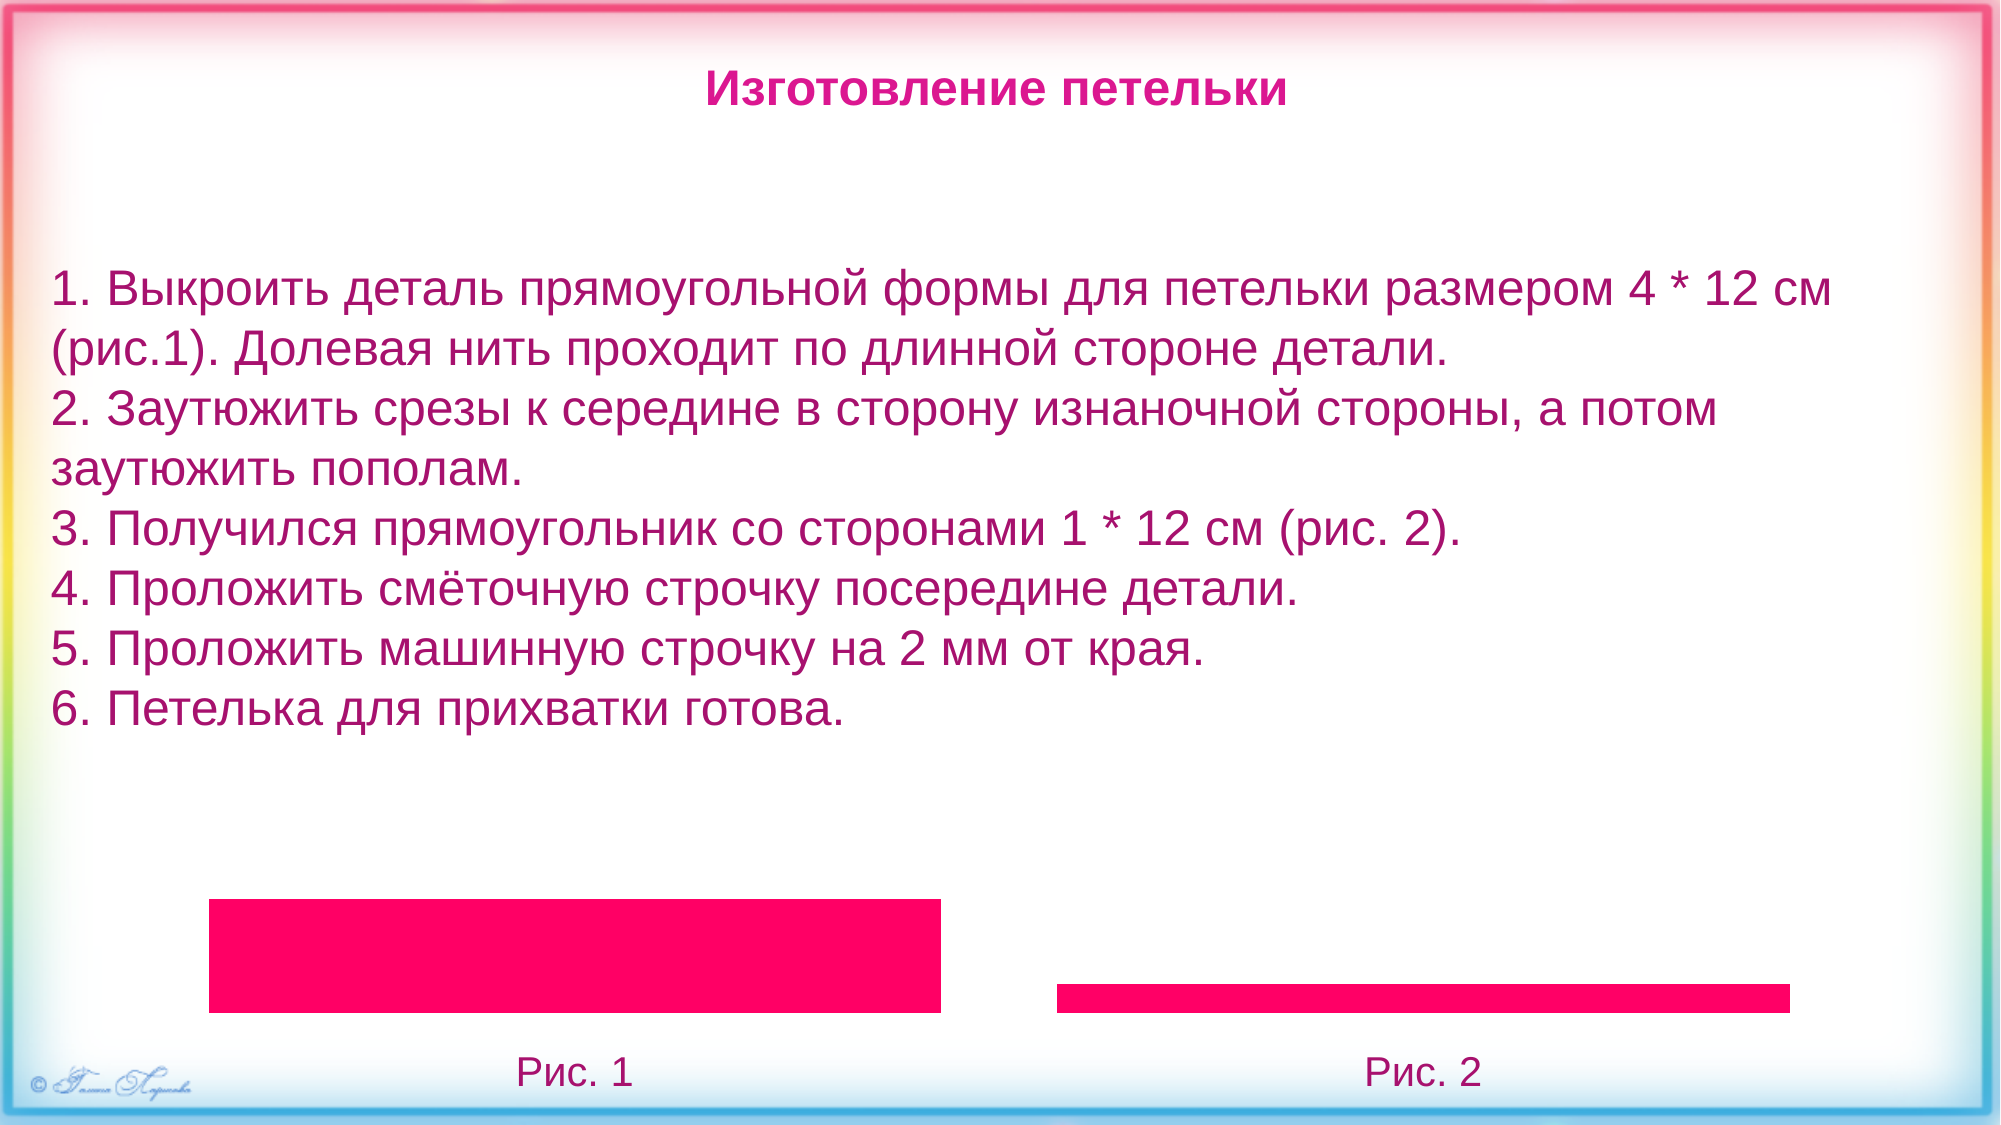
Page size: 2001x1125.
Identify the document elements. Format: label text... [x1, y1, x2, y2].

picture [0, 0, 2001, 1125]
text_box Рис. 1 [500, 1037, 649, 1102]
text_box Рис. 2 [1349, 1037, 1498, 1102]
text_box 1. Выкроить деталь прямоугольной формы для петельки размером 4 * 12 см (рис.1). Долевая нить проходит по длинной стороне детали. 2. Заутюжить срезы к середине в сторону изнаночной стороны, а потом заутюжить пополам. 3. Получился прямоугольник со сторонами 1 * 12 см (рис. 2). 4. Проложить смёточную строчку посередине детали. 5. Проложить машинную строчку на 2 мм от края. 6. Петелька для прихватки готова. [35, 247, 1988, 743]
text_box Изготовление петельки [10, 48, 1983, 123]
